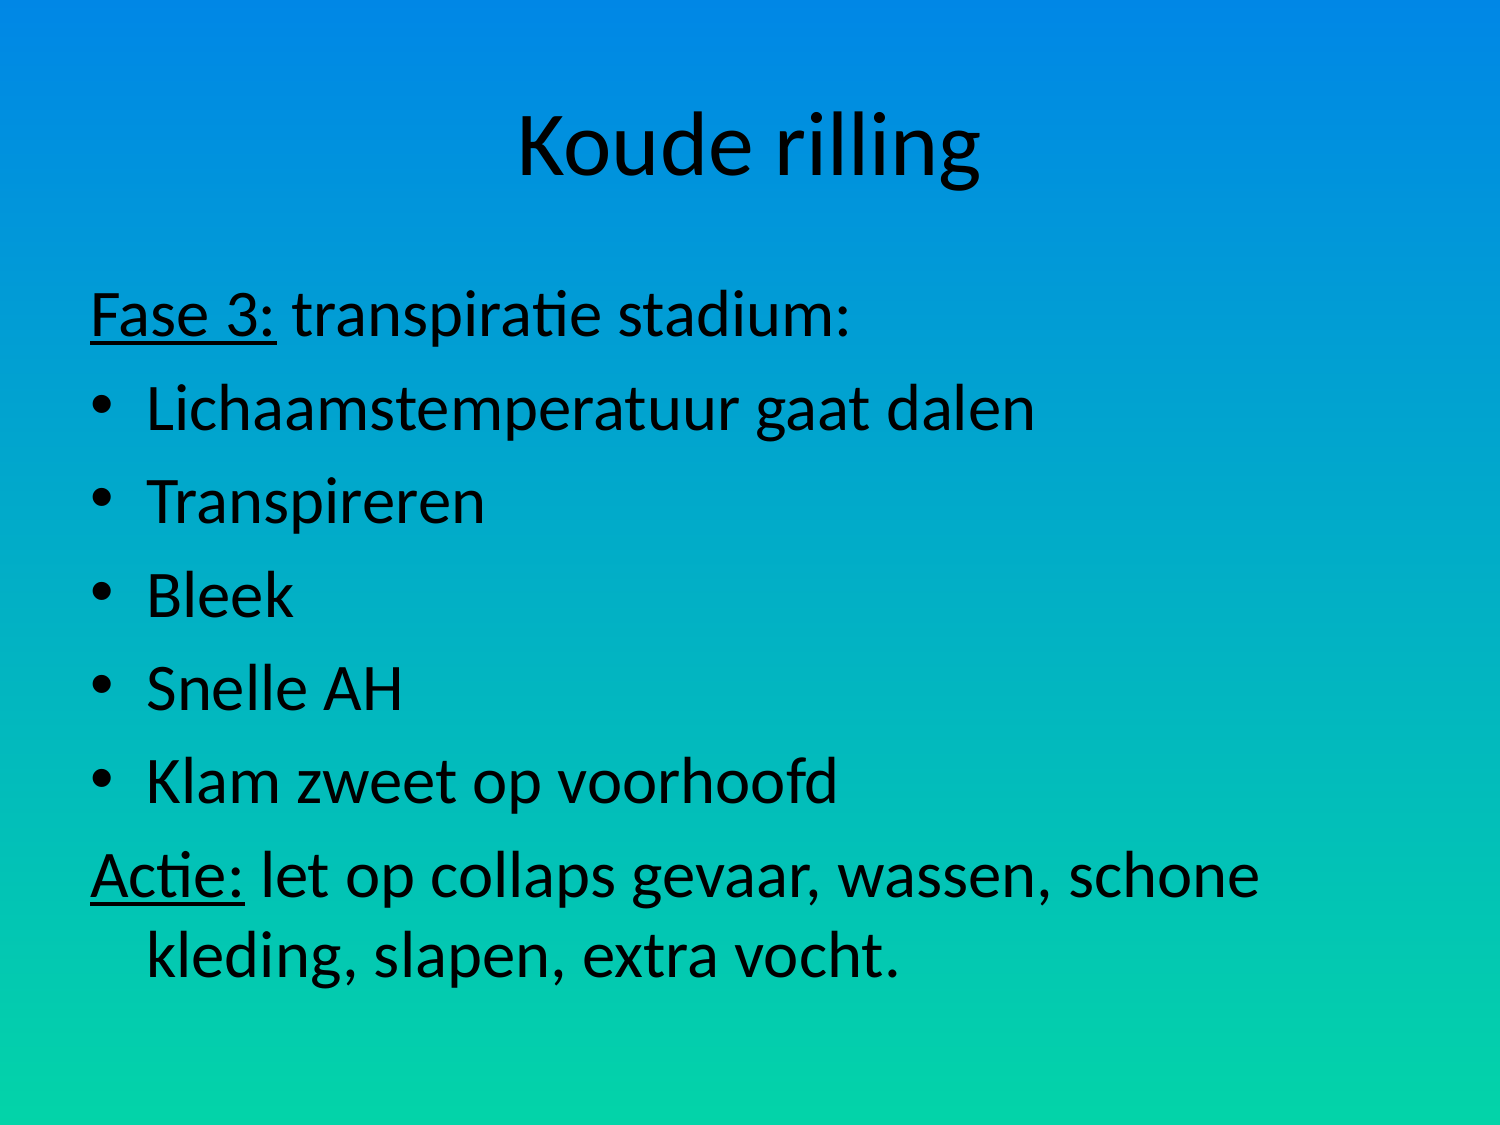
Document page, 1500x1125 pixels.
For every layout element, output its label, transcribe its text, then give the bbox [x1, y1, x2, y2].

list Fase 3: transpiratie stadium: Lichaamstemperatuur gaat dalen Transpireren Bleek Snelle AH Klam zweet op voorhoofd Actie: let op collaps gevaar, wassen, schone kleding, slapen, extra vocht. [75, 262, 1425, 1083]
title Koude rilling [75, 45, 1425, 233]
